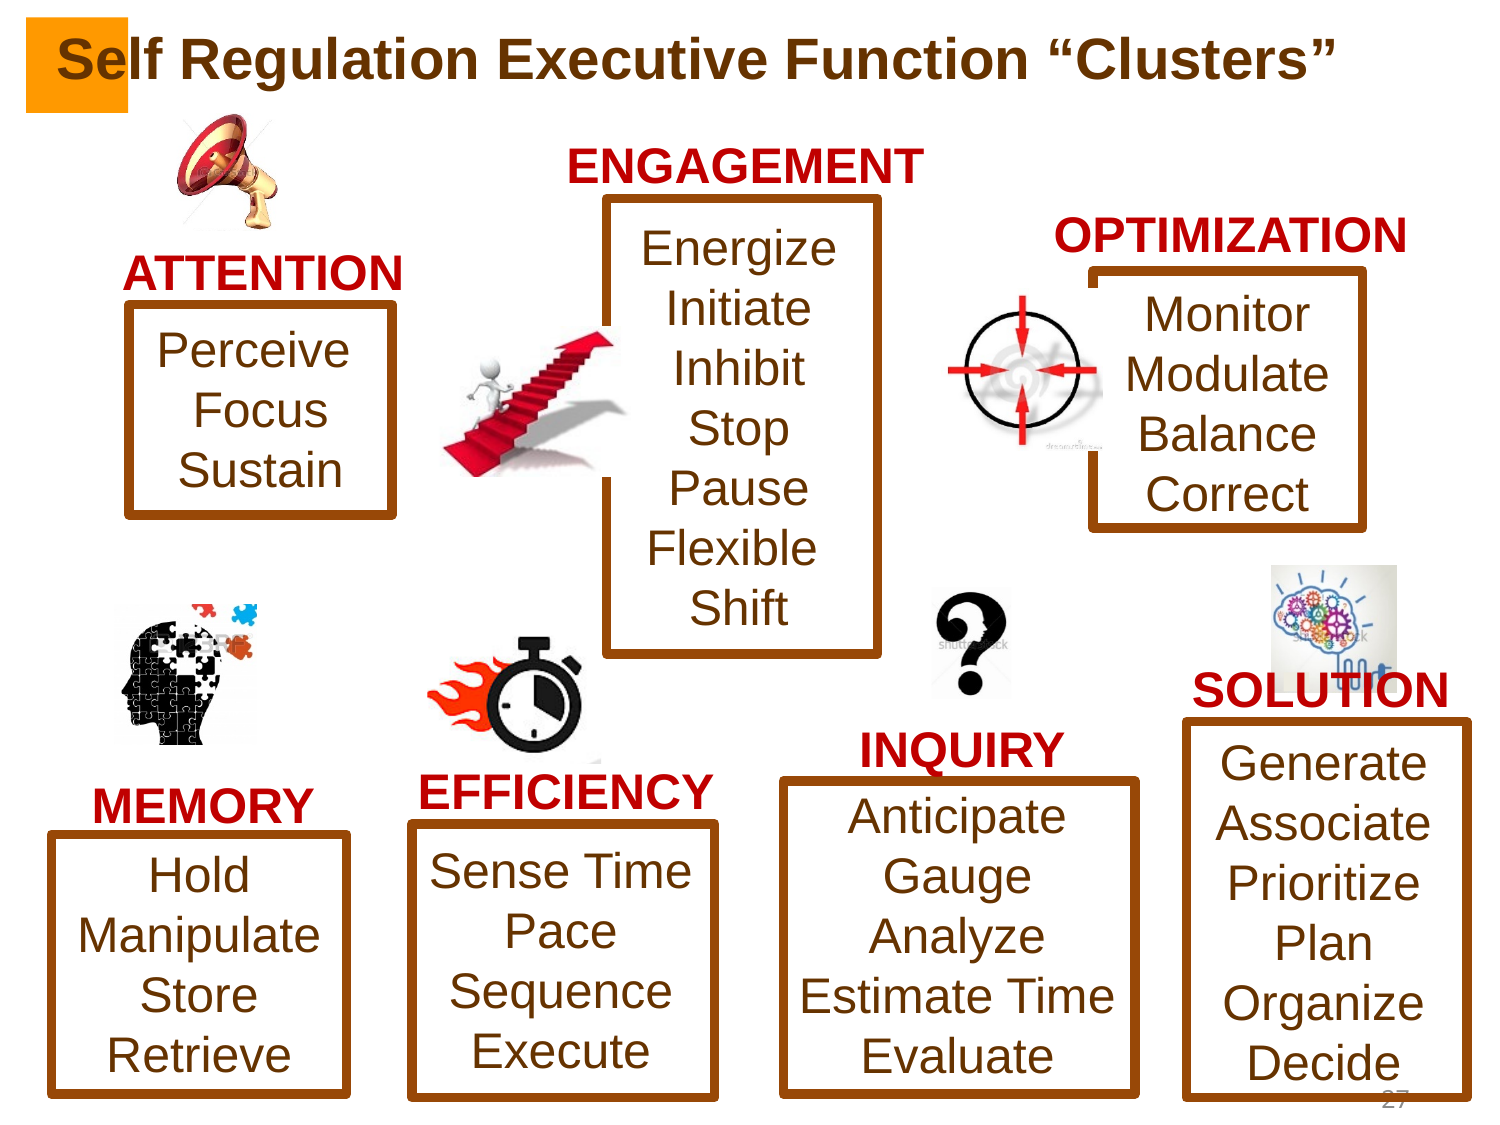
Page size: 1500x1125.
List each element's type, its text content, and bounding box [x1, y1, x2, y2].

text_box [1270, 565, 1399, 649]
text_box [400, 751, 732, 1098]
picture [113, 604, 257, 746]
slide_number 27 [1074, 1071, 1425, 1125]
picture [931, 586, 1012, 699]
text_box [1036, 194, 1426, 529]
picture [420, 326, 636, 477]
text_box [24, 15, 130, 115]
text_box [1175, 650, 1468, 1098]
picture [941, 288, 1103, 451]
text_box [549, 125, 942, 655]
picture [427, 621, 602, 765]
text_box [51, 765, 347, 1095]
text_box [105, 232, 421, 516]
text_box Self Regulation Executive Function “Clusters” [41, 13, 1407, 104]
picture [176, 112, 280, 231]
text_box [765, 710, 1150, 1095]
